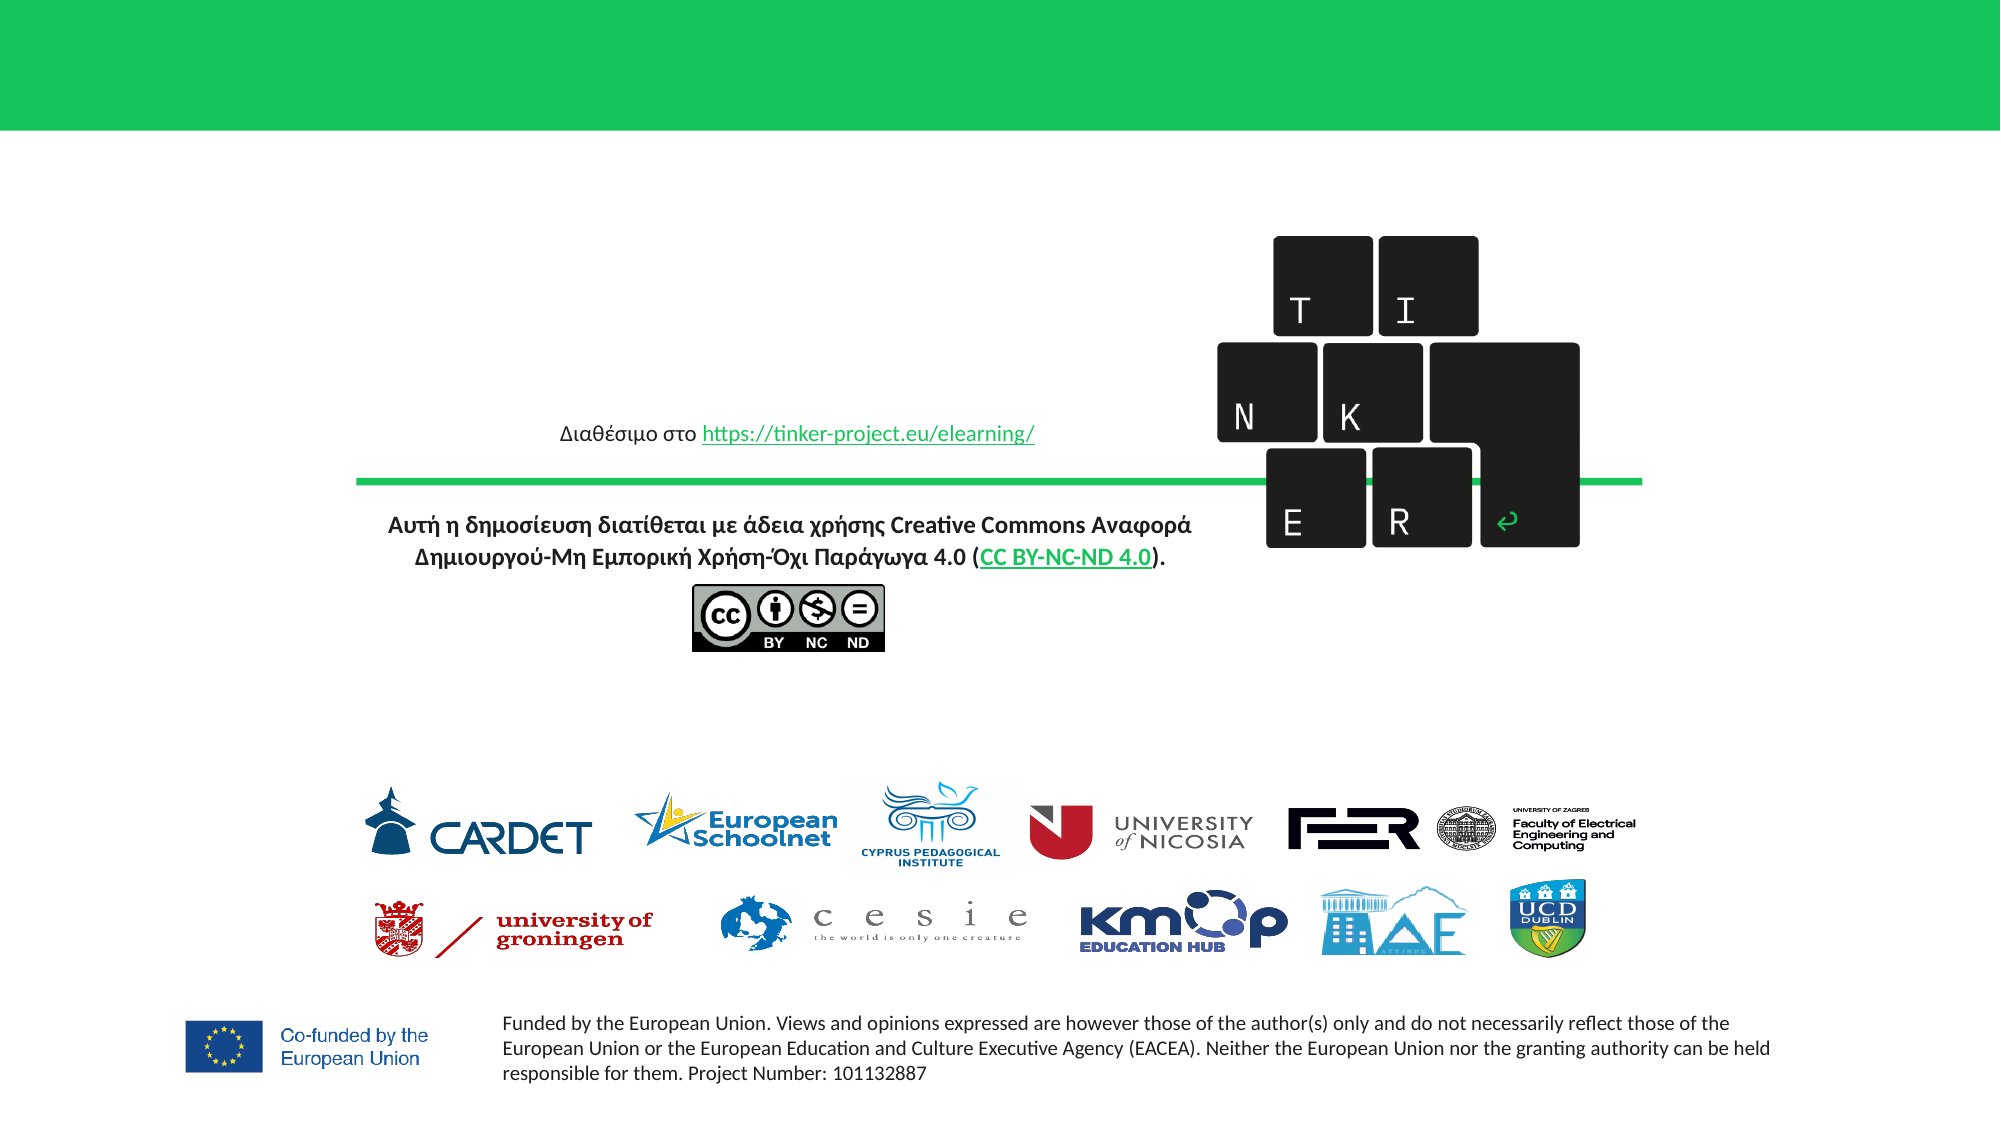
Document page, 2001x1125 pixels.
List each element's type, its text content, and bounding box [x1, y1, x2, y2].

picture [1217, 236, 1580, 548]
picture [692, 584, 885, 652]
text_box Διαθέσιμο στο https://tinker-project.eu/elearning/ [545, 402, 1066, 462]
text_box Αυτή η δημοσίευση διατίθεται με άδεια χρήσης Creative Commons Αναφορά Δημιουργού-Μη Εμπορική Χρήση-Όχι Παράγωγα 4.0 (CC BY-NC-ND 4.0). [270, 491, 1253, 586]
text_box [357, 775, 1643, 959]
picture [168, 989, 469, 1106]
